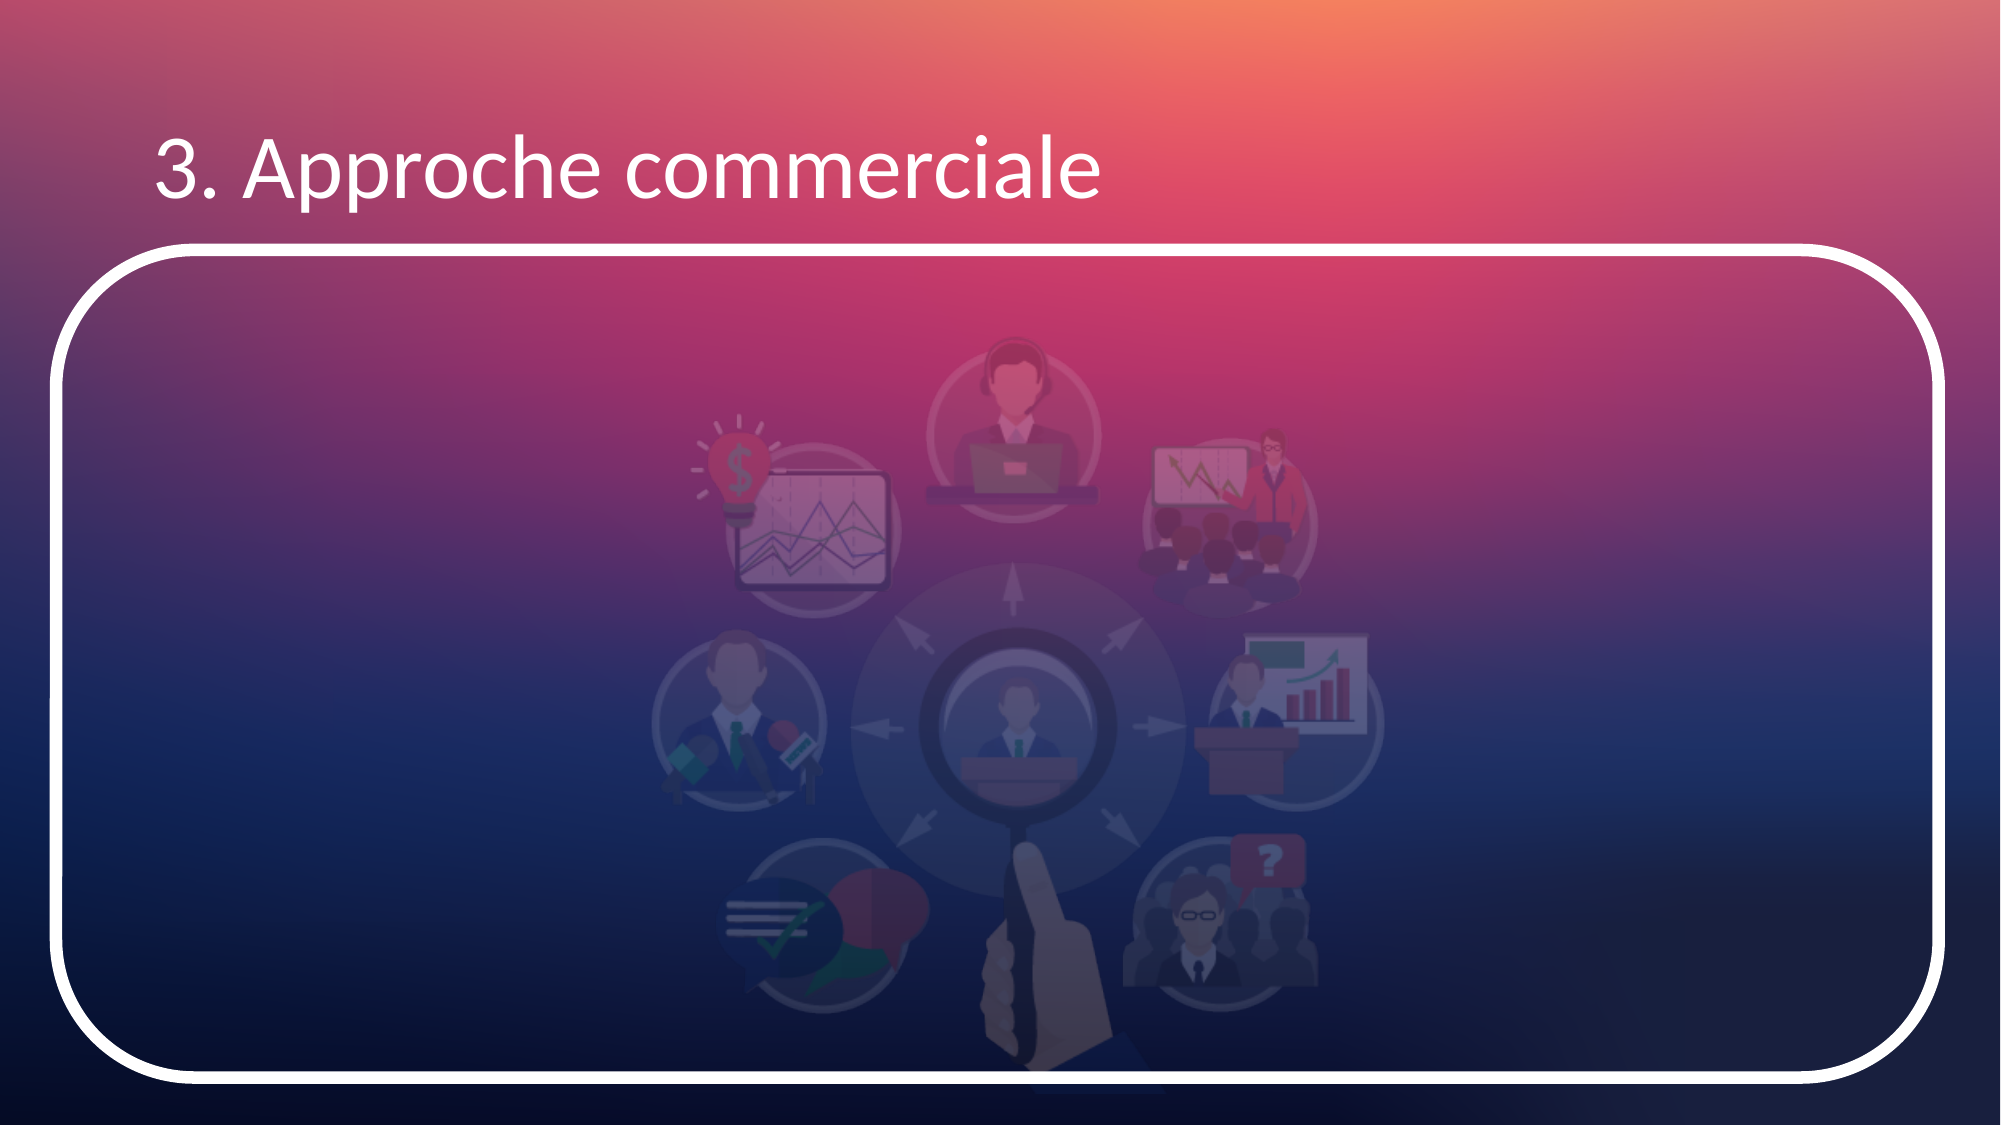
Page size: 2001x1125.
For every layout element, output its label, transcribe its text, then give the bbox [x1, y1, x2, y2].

title 3. Approche commerciale [137, 59, 1863, 264]
text_box [55, 249, 1939, 1078]
picture [0, 0, 2001, 1125]
